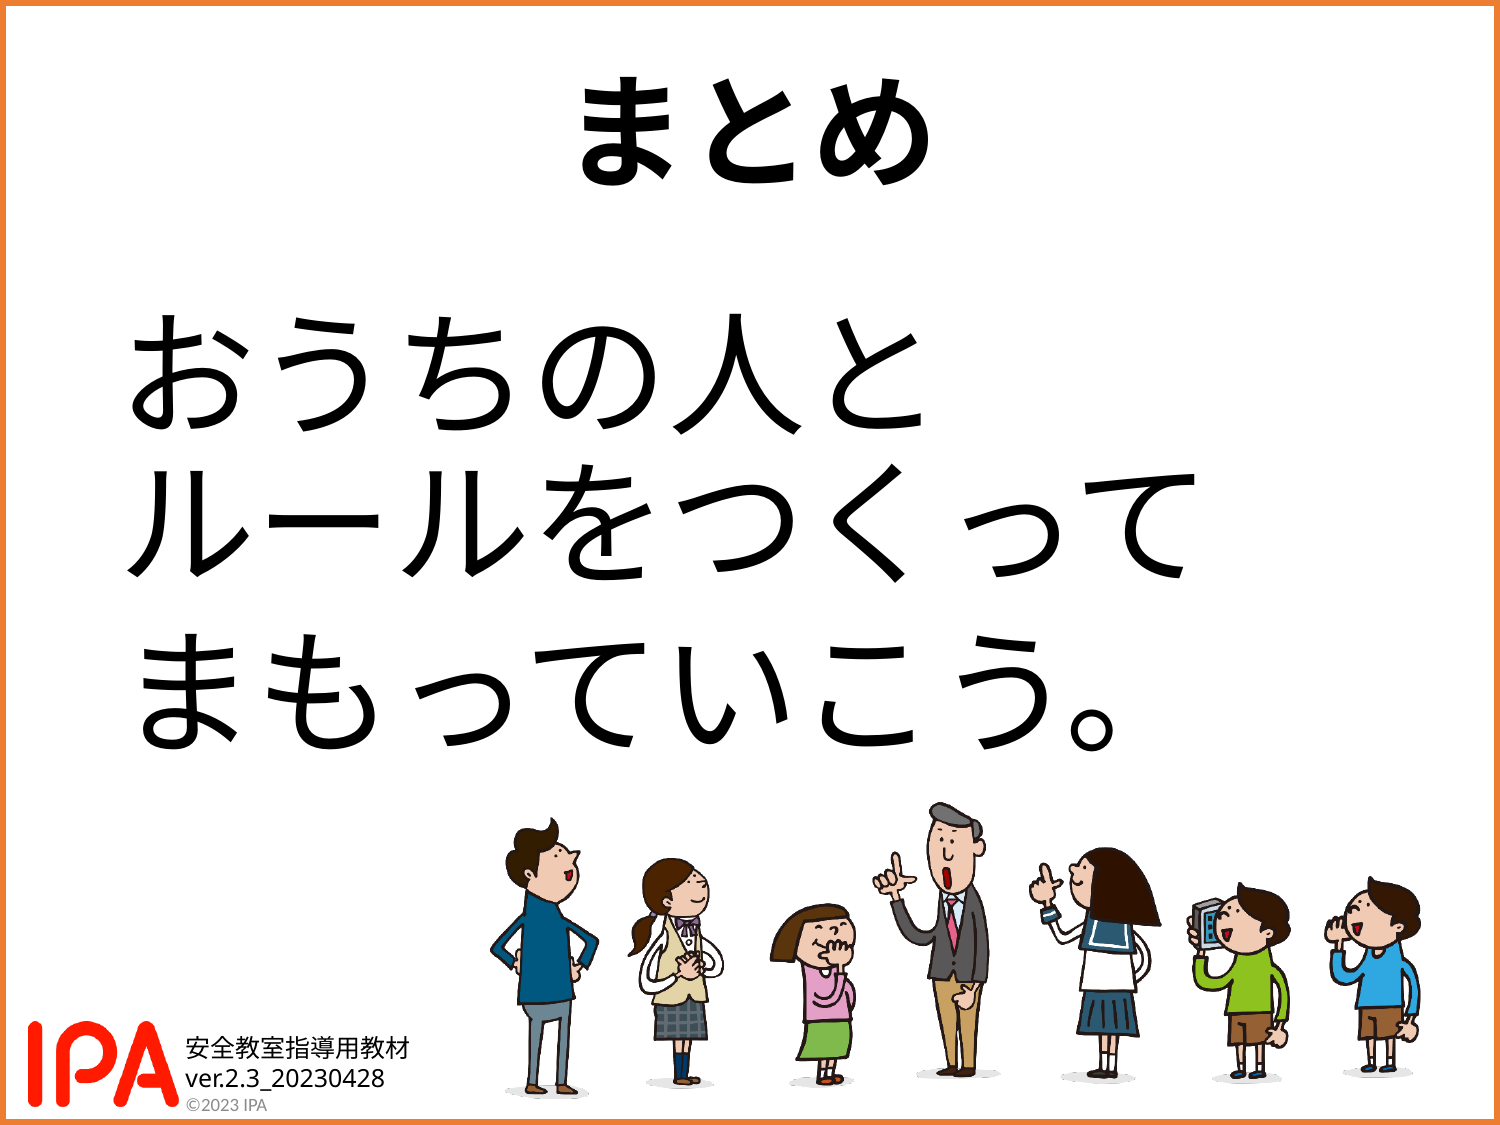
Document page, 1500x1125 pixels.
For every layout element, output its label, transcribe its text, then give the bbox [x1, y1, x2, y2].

list おうちの人と ルールをつくって まもっていこう。 [103, 299, 1397, 1014]
picture [490, 802, 1421, 1099]
title まとめ [103, 62, 1397, 215]
picture [28, 1021, 179, 1107]
